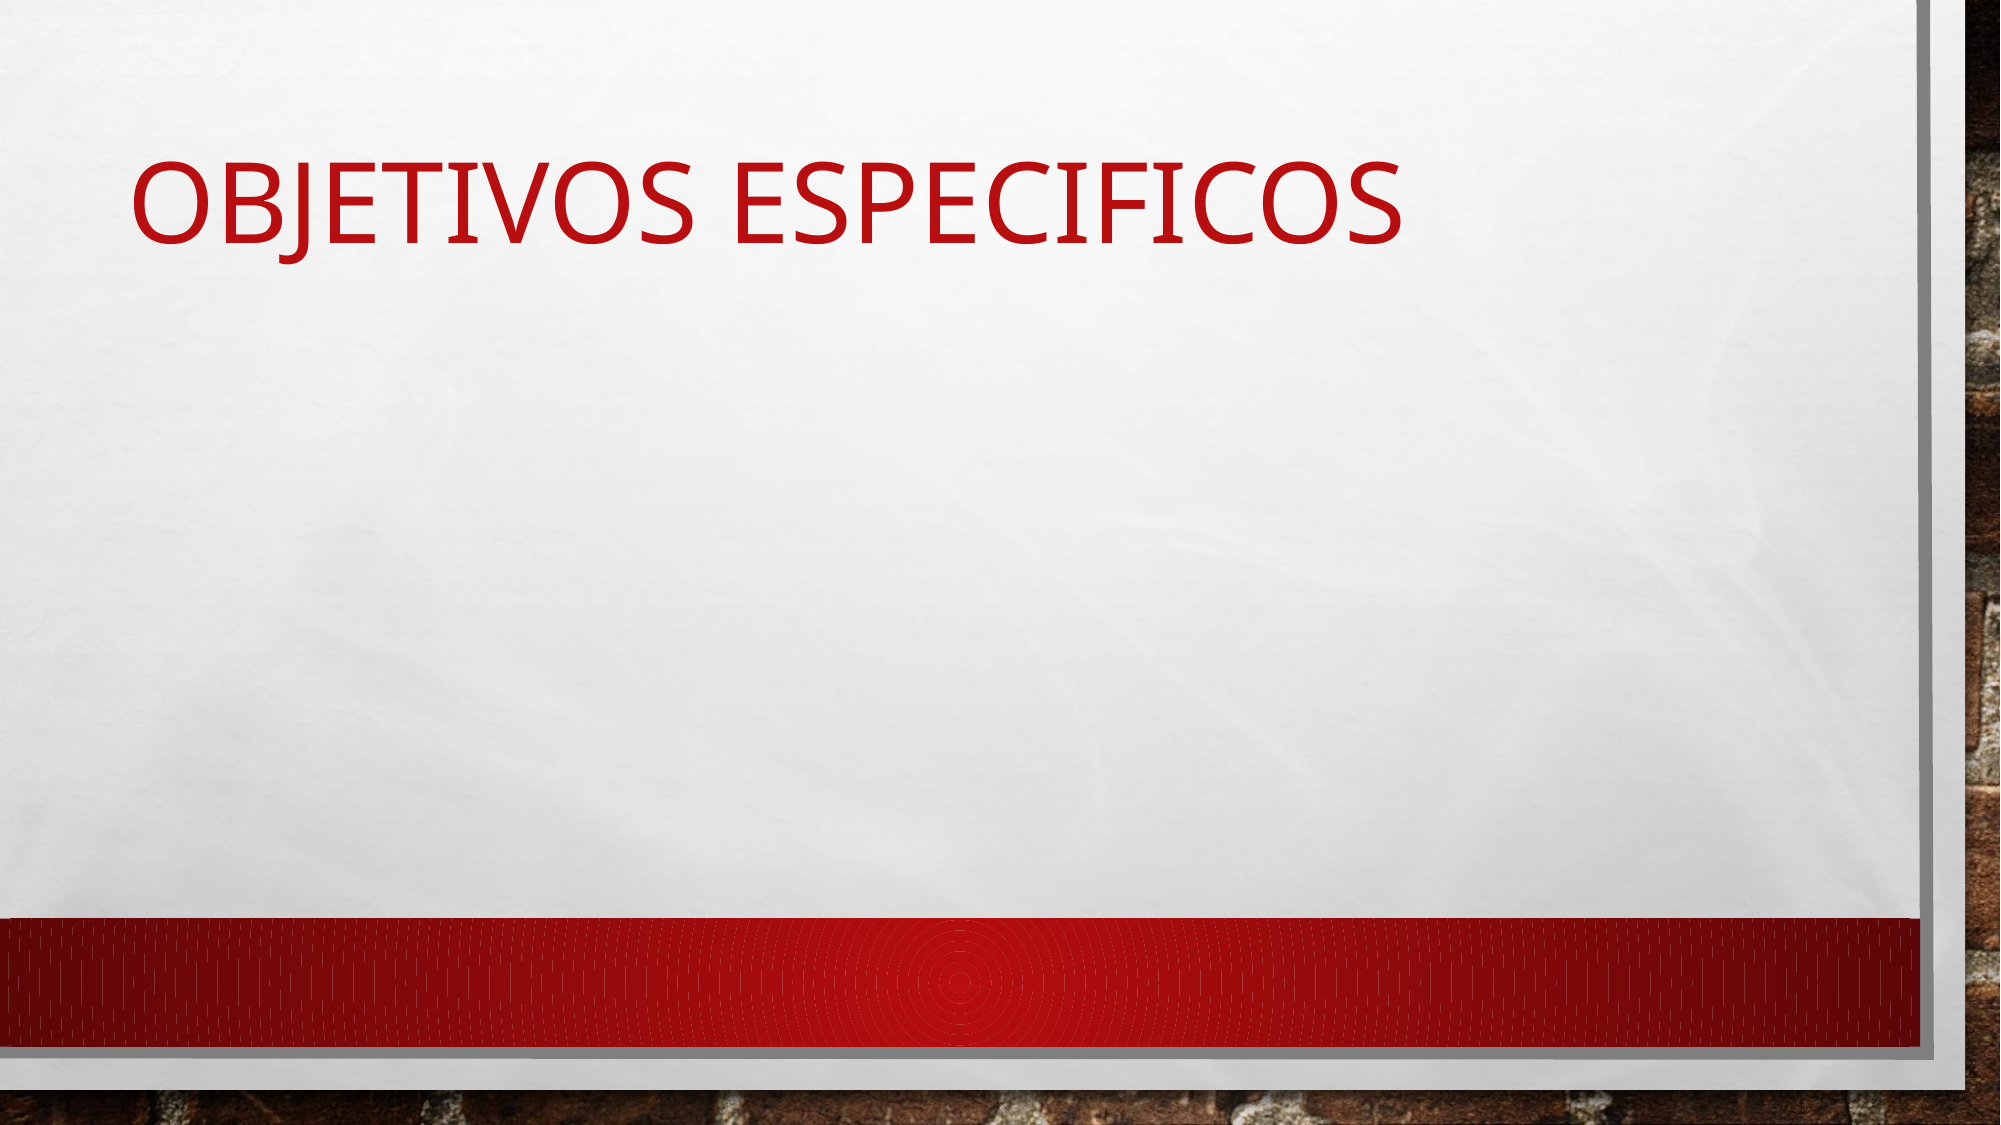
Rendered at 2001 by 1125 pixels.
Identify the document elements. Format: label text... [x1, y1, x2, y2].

picture [0, 0, 1919, 918]
picture [0, 0, 2001, 1125]
title OBJETIVOS ESPECIFICOS [112, 112, 1818, 302]
